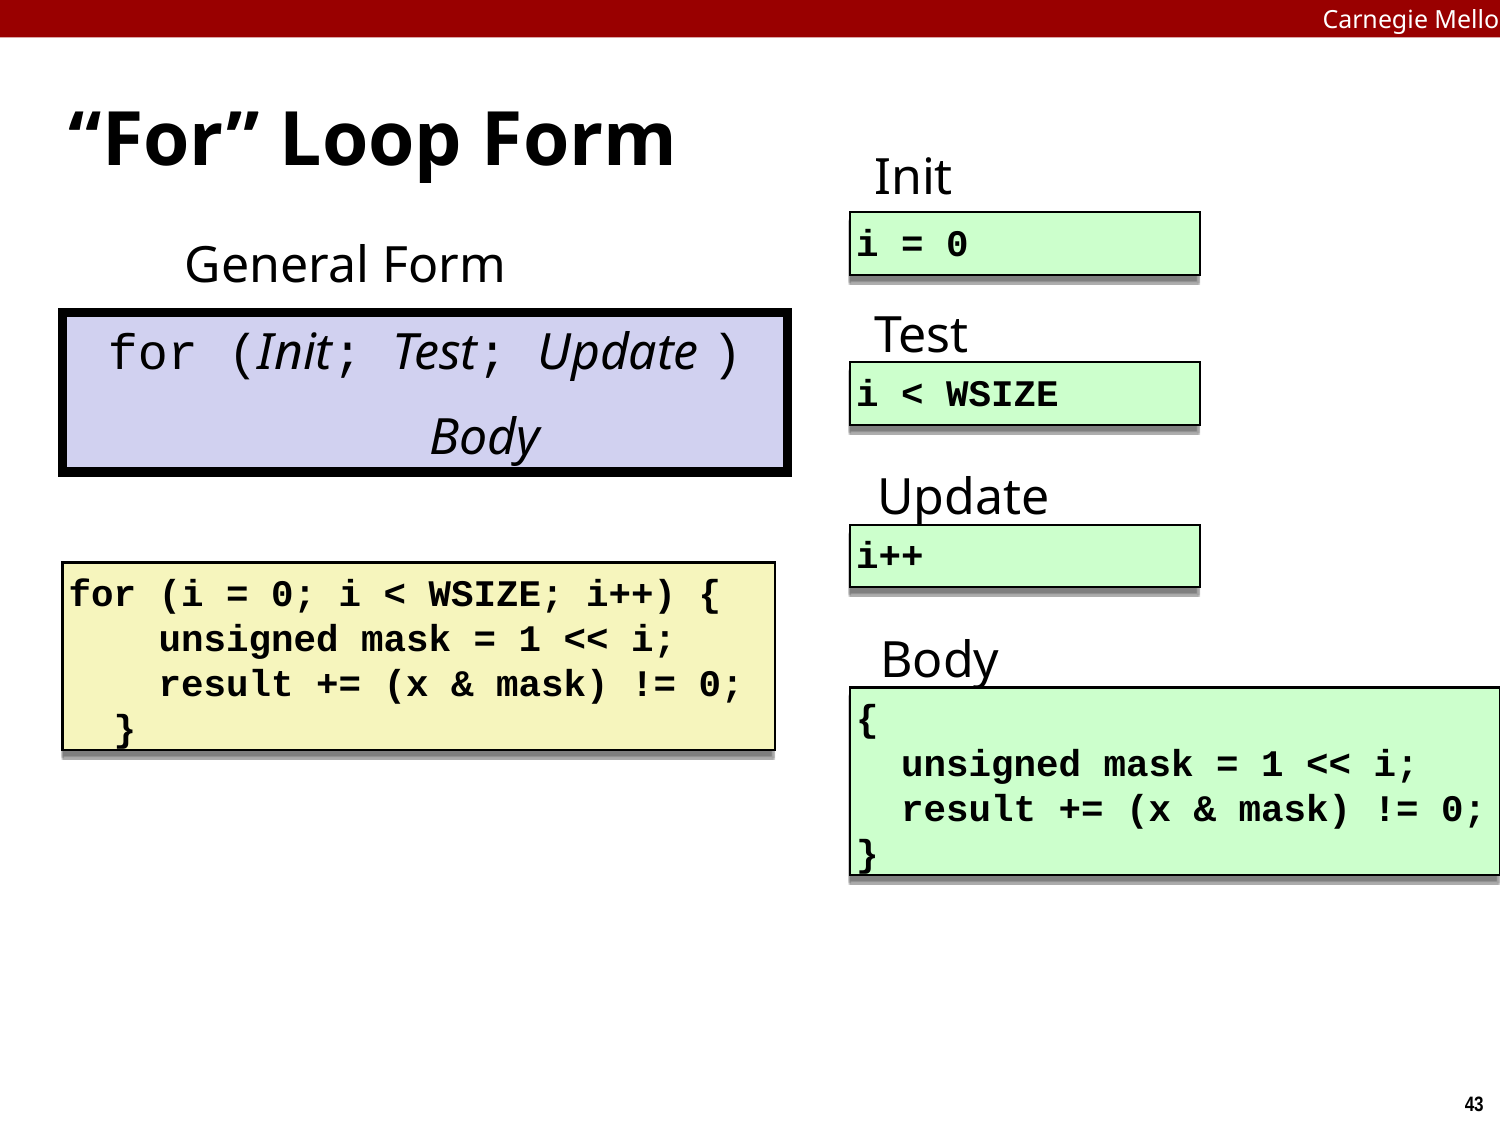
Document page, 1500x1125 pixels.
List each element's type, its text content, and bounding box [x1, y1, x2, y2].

text_box i = 0 [849, 212, 1200, 275]
text_box General Form [62, 224, 628, 293]
text_box { unsigned mask = 1 << i; result += (x & mask) != 0; } [849, 687, 1500, 875]
text_box i++ [849, 524, 1200, 588]
text_box for (i = 0; i < WSIZE; i++) { unsigned mask = 1 << i; result += (x & mask) != 0; } [62, 562, 775, 750]
text_box Init [859, 137, 1425, 206]
text_box Carnegie Mellon [1322, 3, 1500, 33]
title “For” Loop Form [62, 41, 1438, 230]
text_box i < WSIZE [849, 362, 1200, 425]
text_box Update [862, 457, 1429, 525]
text_box [0, 0, 1500, 38]
text_box Test [859, 294, 1425, 363]
text_box Body [865, 619, 1432, 688]
text_box for (Init; Test; Update ) Body [62, 312, 788, 472]
